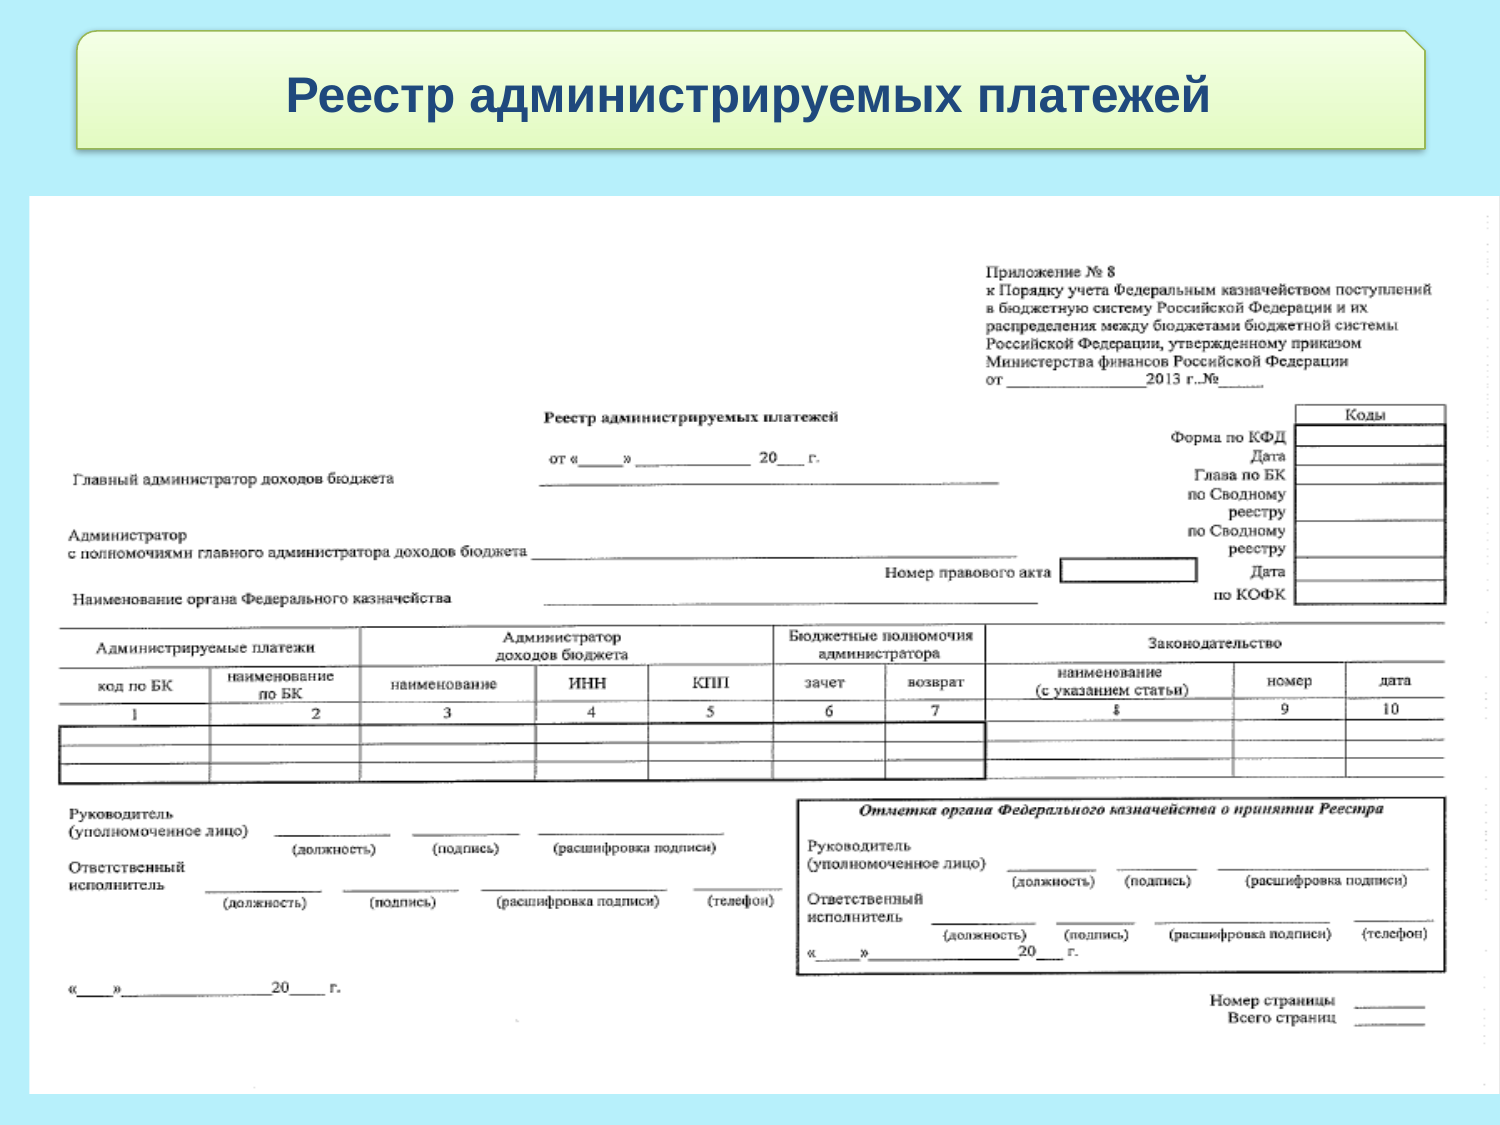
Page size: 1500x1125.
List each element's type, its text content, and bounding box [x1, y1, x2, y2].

text_box Реестр администрируемых платежей [76, 30, 1426, 150]
picture [29, 196, 1500, 1095]
